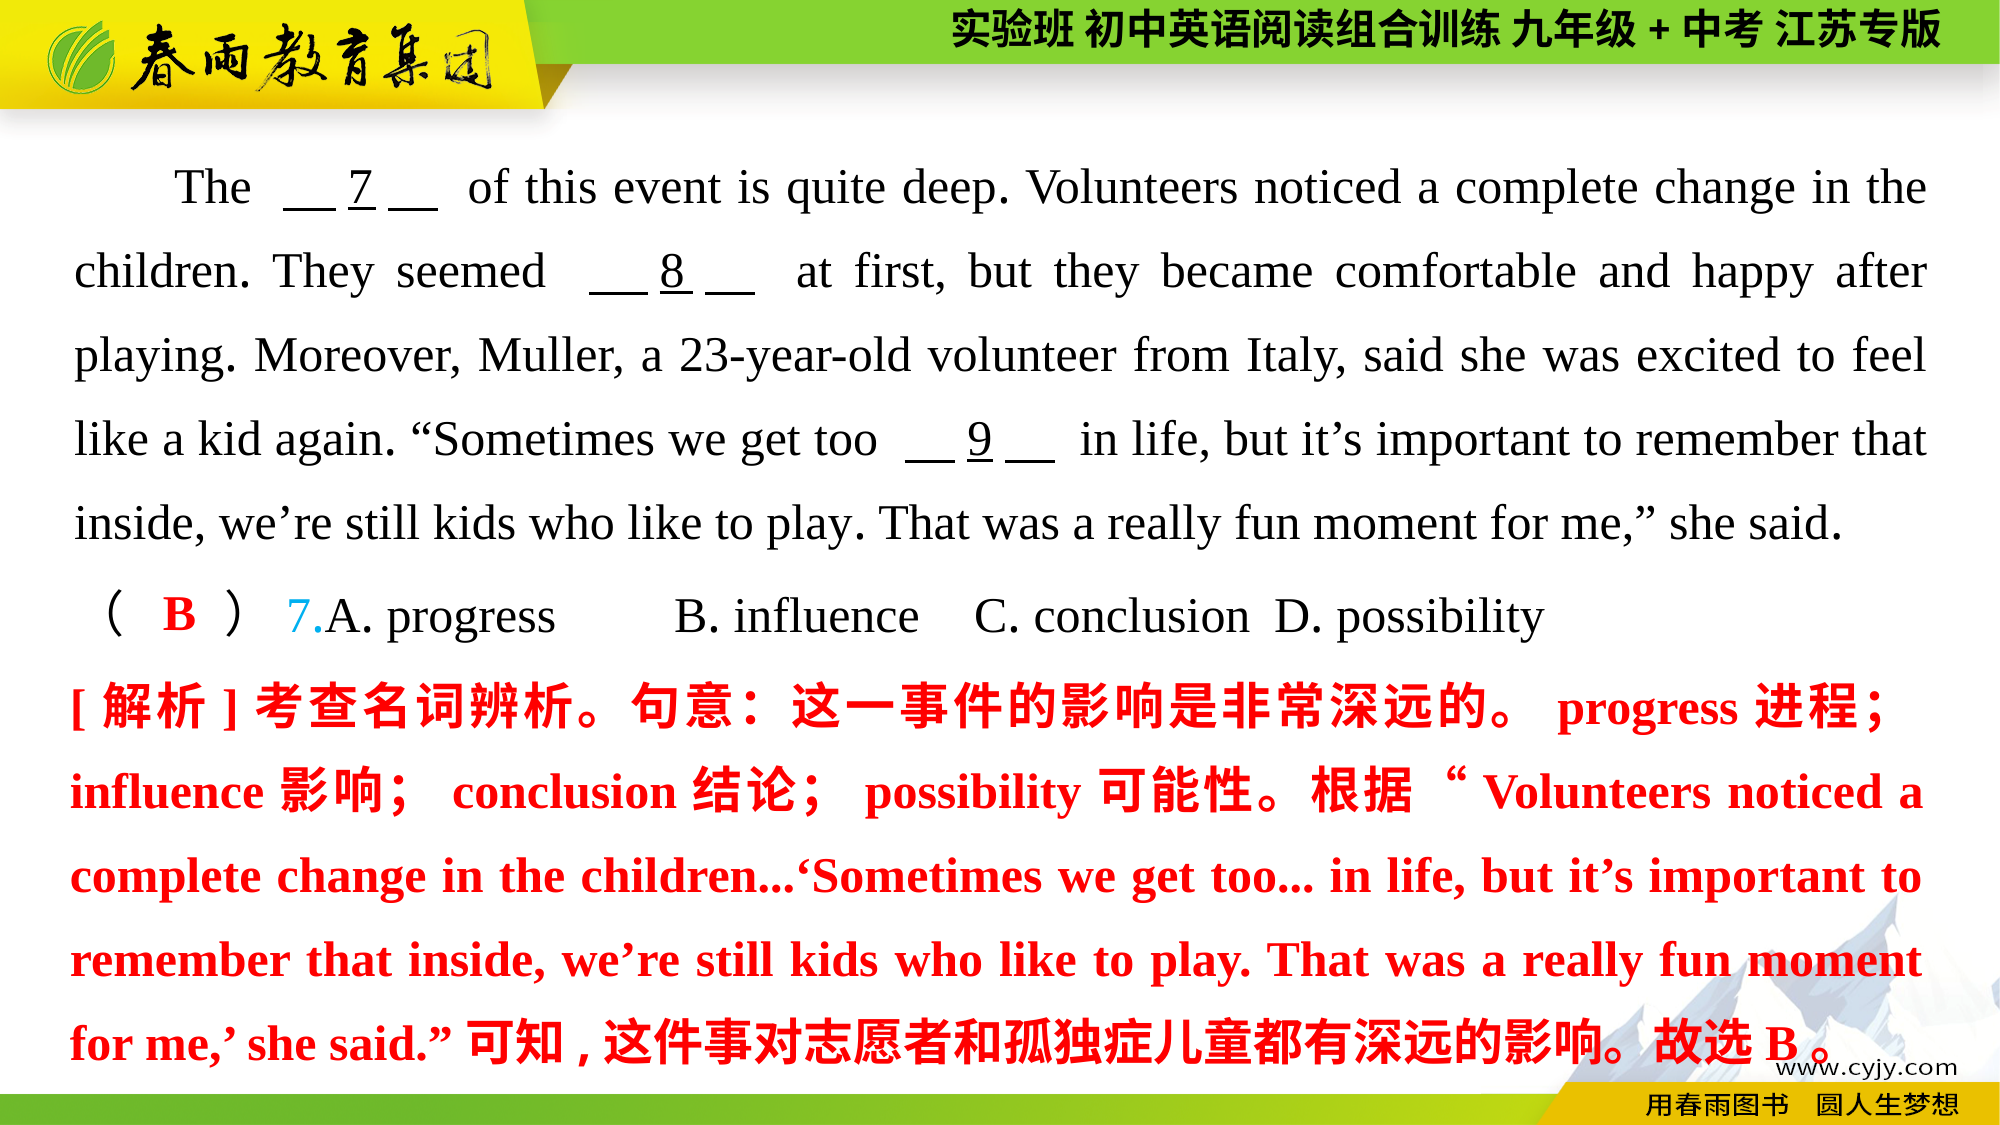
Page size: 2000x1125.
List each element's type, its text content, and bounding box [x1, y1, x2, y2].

text_box [解析]考查名词辨析。句意：这一事件的影响是非常深远的。progress进程；influence影响；conclusion结论；possibility可能性。根据“Volunteers noticed a complete change in the children...‘Sometimes we get too... in life, but it’s important to remember that inside, we’re still kids who like to play. That was a really fun moment for me,’ she said.”可知,这件事对志愿者和孤独症儿童都有深远的影响。故选B。 [54, 642, 1939, 1078]
text_box （ ）7.A. progress B. influence C. conclusion D. possibility [212, 550, 1944, 650]
text_box （ ）7.A. progress B. influence C. conclusion D. possibility [59, 550, 148, 642]
text_box B [148, 548, 212, 642]
picture [0, 0, 2000, 1125]
list The 7 of this event is quite deep. Volunteers noticed a complete change in the children. They seemed 8 at first, but they became comfortable and happy after playing. Moreover, Muller, a 23-year-old volunteer from Italy, said she was excited to feel like a kid again. “Sometimes we get too 9 in life, but it’s important to remember that inside, we’re still kids who like to play. That was a really fun moment for me,” she said. [59, 122, 1944, 550]
